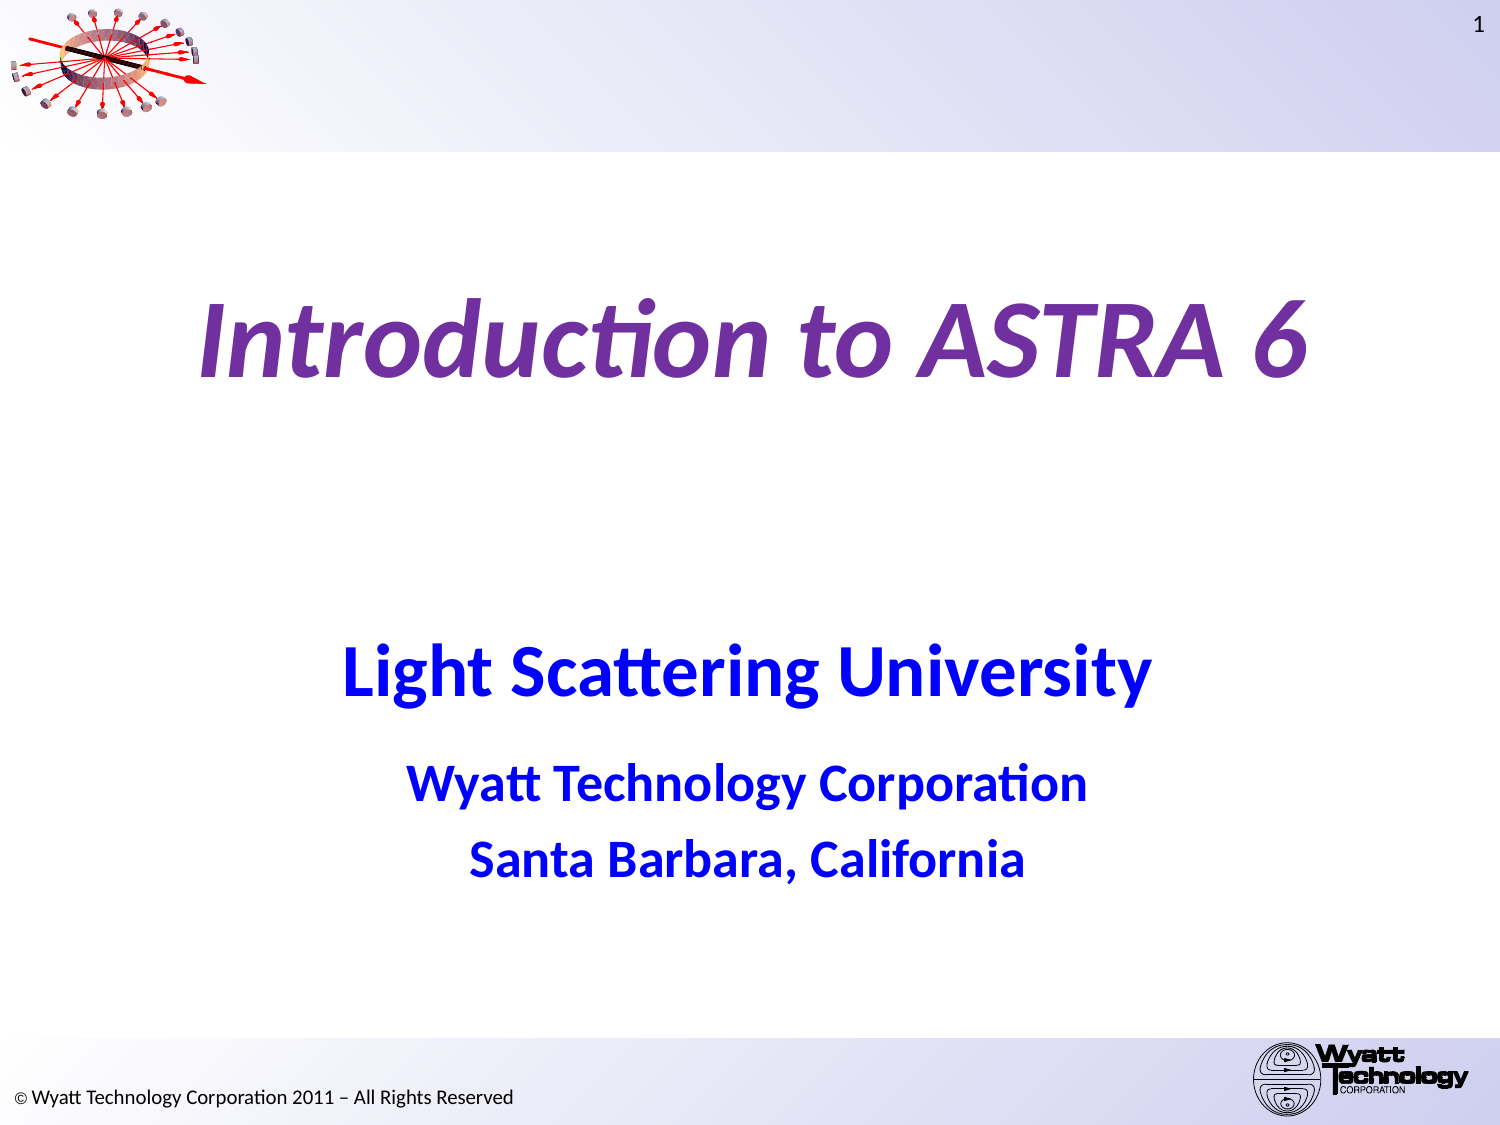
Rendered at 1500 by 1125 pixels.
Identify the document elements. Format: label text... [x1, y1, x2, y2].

text_box Introduction to ASTRA 6 [112, 257, 1393, 408]
text_box Light Scattering University Wyatt Technology Corporation Santa Barbara, California [223, 614, 1274, 902]
